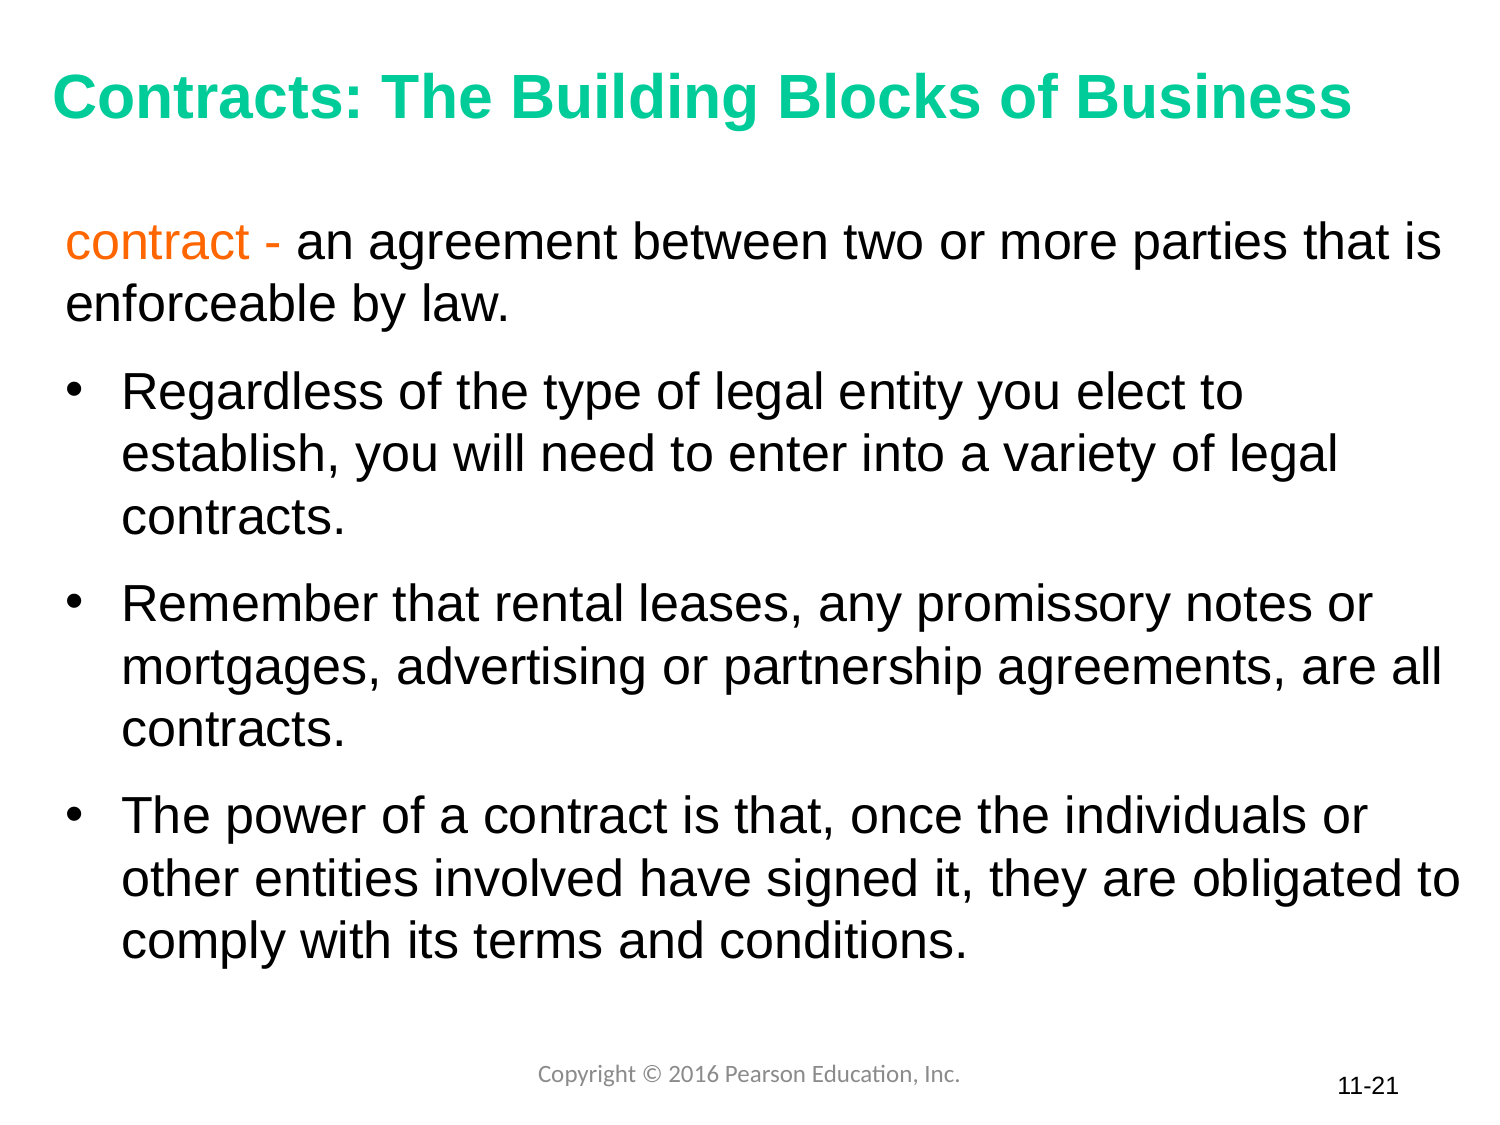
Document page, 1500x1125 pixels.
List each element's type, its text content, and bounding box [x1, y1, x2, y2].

title Contracts: The Building Blocks of Business [37, 0, 1388, 188]
footer Copyright © 2016 Pearson Education, Inc. [512, 1042, 988, 1103]
list contract - an agreement between two or more parties that is enforceable by law. Regardless of the type of legal entity you elect to establish, you will need to enter into a variety of legal contracts. Remember that rental leases, any promissory notes or mortgages, advertising or partnership agreements, are all contracts. The power of a contract is that, once the individuals or other entities involved have signed it, they are obligated to comply with its terms and conditions. [50, 200, 1488, 1125]
